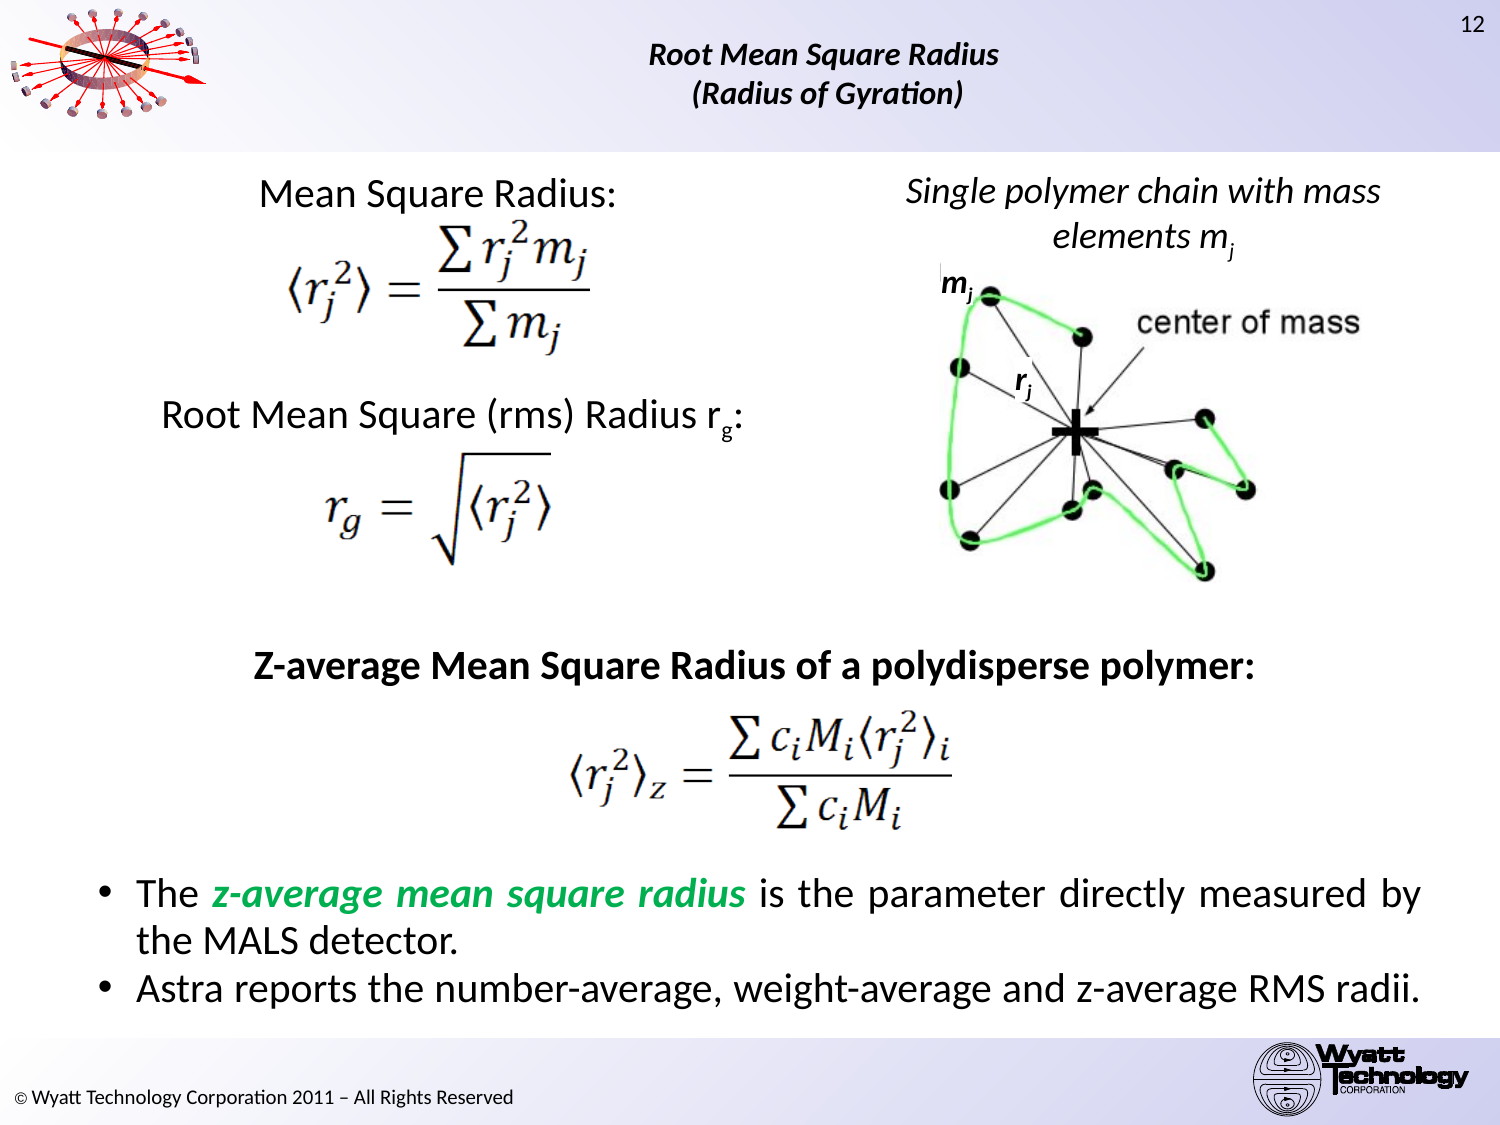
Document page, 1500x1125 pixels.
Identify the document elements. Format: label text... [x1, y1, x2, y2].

title Root Mean Square Radius (Radius of Gyration) [217, 25, 1438, 120]
text_box Single polymer chain with mass elements mj [837, 158, 1450, 270]
text_box Z-average Mean Square Radius of a polydisperse polymer: [112, 630, 1408, 696]
picture [939, 251, 1362, 584]
picture [325, 444, 552, 576]
text_box Root Mean Square (rms) Radius rg: [70, 378, 845, 451]
text_box Mean Square Radius: [116, 157, 760, 223]
picture [286, 214, 590, 367]
picture [567, 704, 952, 841]
text_box The z-average mean square radius is the parameter directly measured by the MALS detector. Astra reports the number-average, weight-average and z-average RMS radii. [82, 861, 1437, 1020]
